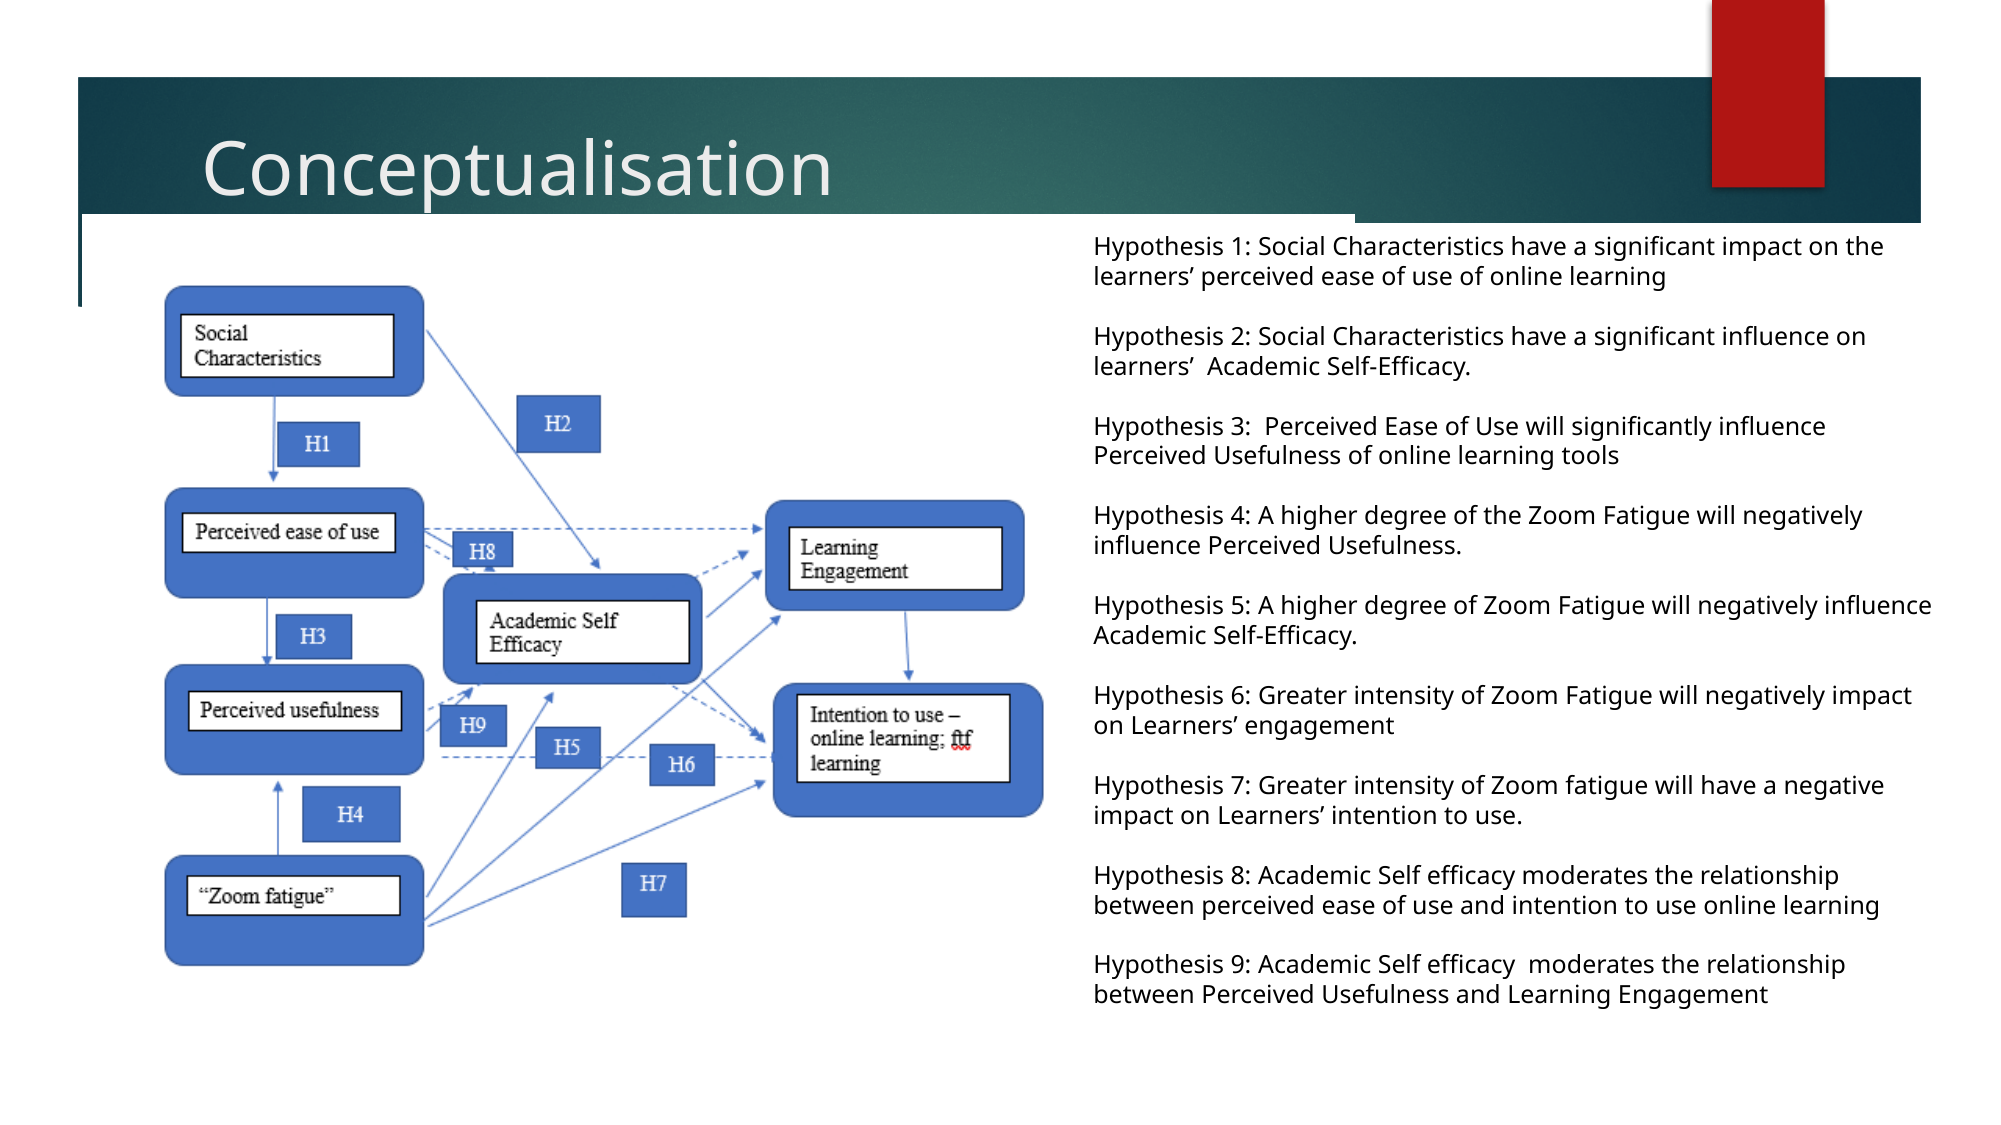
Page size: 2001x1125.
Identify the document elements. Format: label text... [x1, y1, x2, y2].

picture [82, 214, 1355, 1125]
title Conceptualisation [186, 107, 1635, 223]
text_box Hypothesis 1: Social Characteristics have a significant impact on the learners’ perceived ease of use of online learning Hypothesis 2: Social Characteristics have a significant influence on learners’ Academic Self-Efficacy. Hypothesis 3: Perceived Ease of Use will significantly influence Perceived Usefulness of online learning tools Hypothesis 4: A higher degree of the Zoom Fatigue will negatively influence Perceived Usefulness. Hypothesis 5: A higher degree of Zoom Fatigue will negatively influence Academic Self-Efficacy. Hypothesis 6: Greater intensity of Zoom Fatigue will negatively impact on Learners’ engagement Hypothesis 7: Greater intensity of Zoom fatigue will have a negative impact on Learners’ intention to use. Hypothesis 8: Academic Self efficacy moderates the relationship between perceived ease of use and intention to use online learning Hypothesis 9: Academic Self efficacy moderates the relationship between Perceived Usefulness and Learning Engagement [1360, 223, 1958, 1107]
